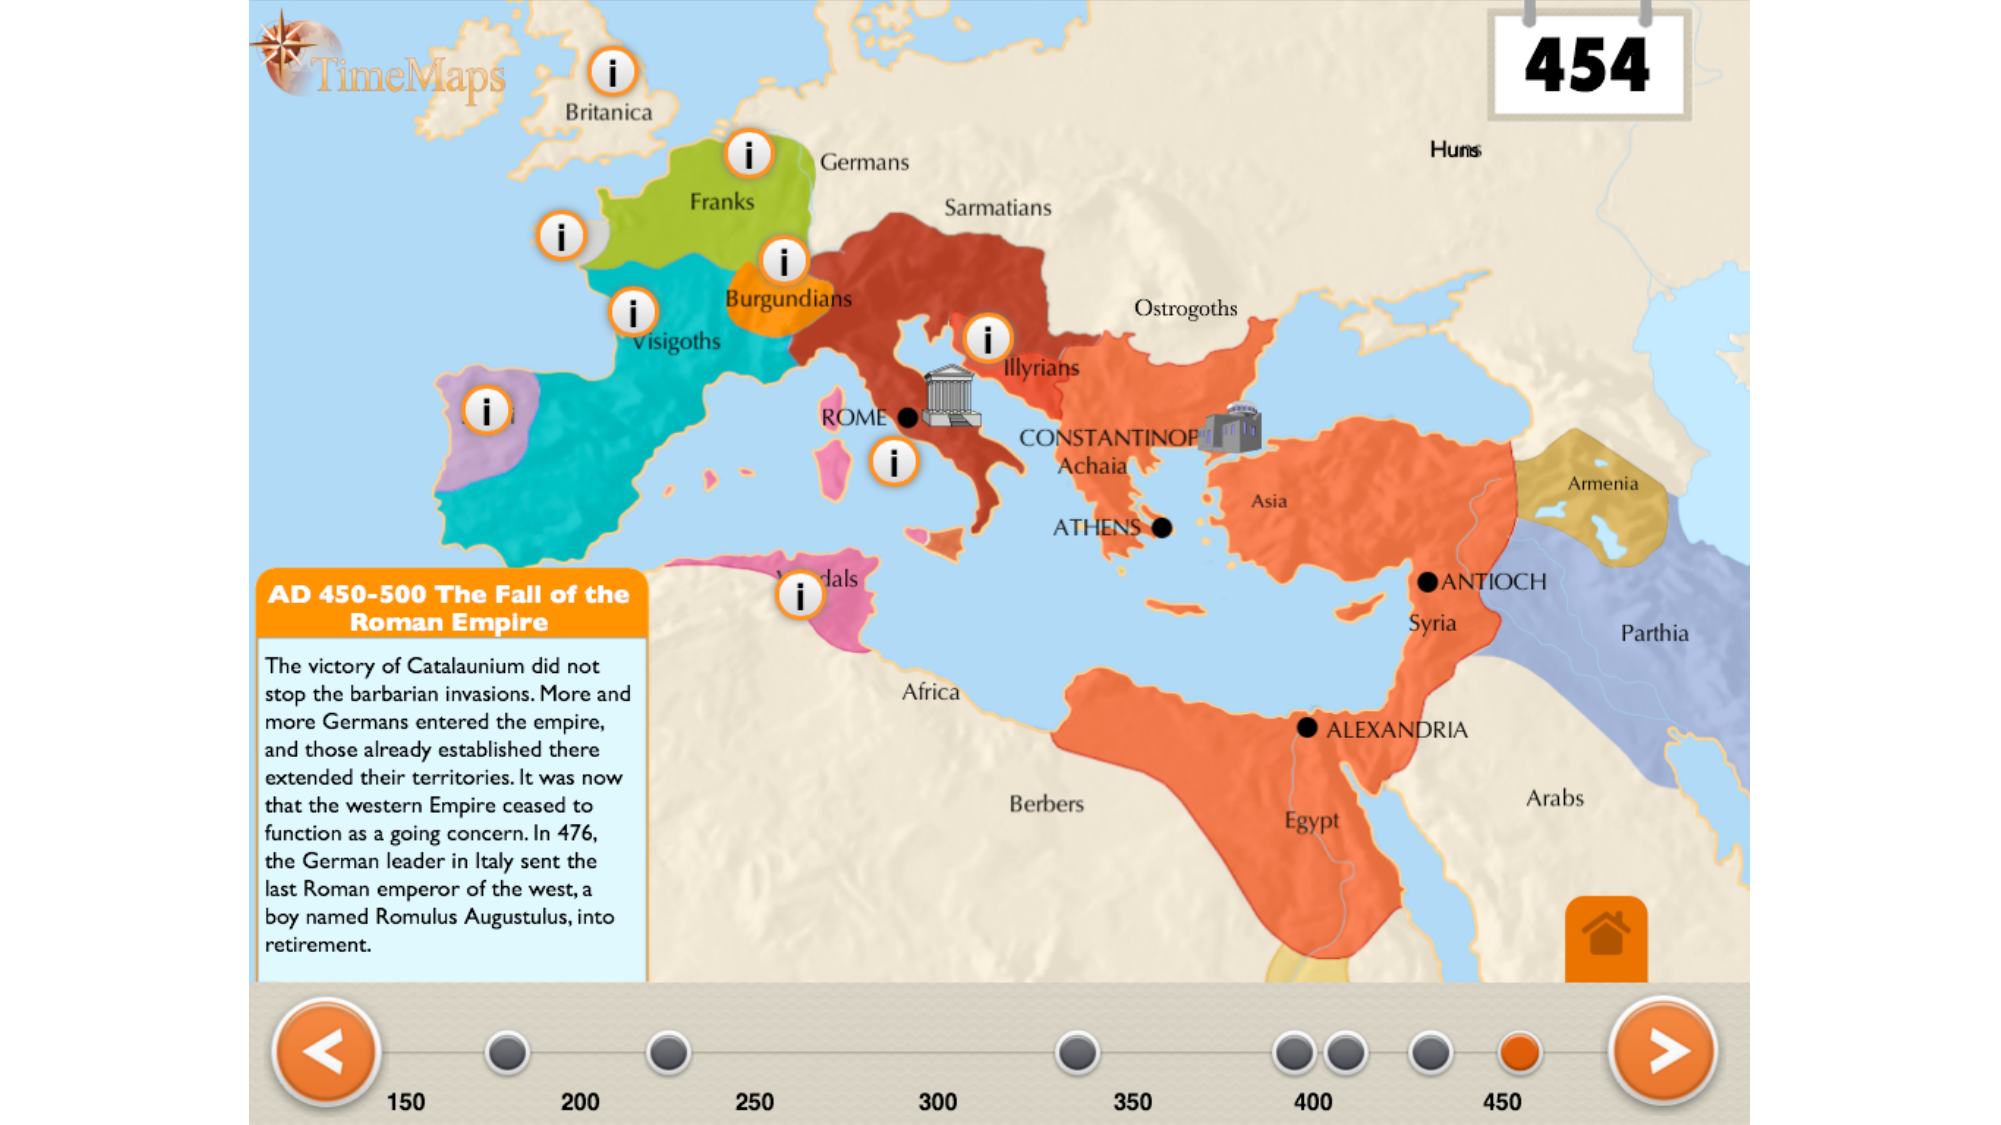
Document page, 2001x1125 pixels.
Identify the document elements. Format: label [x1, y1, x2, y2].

picture [249, 0, 1750, 1125]
